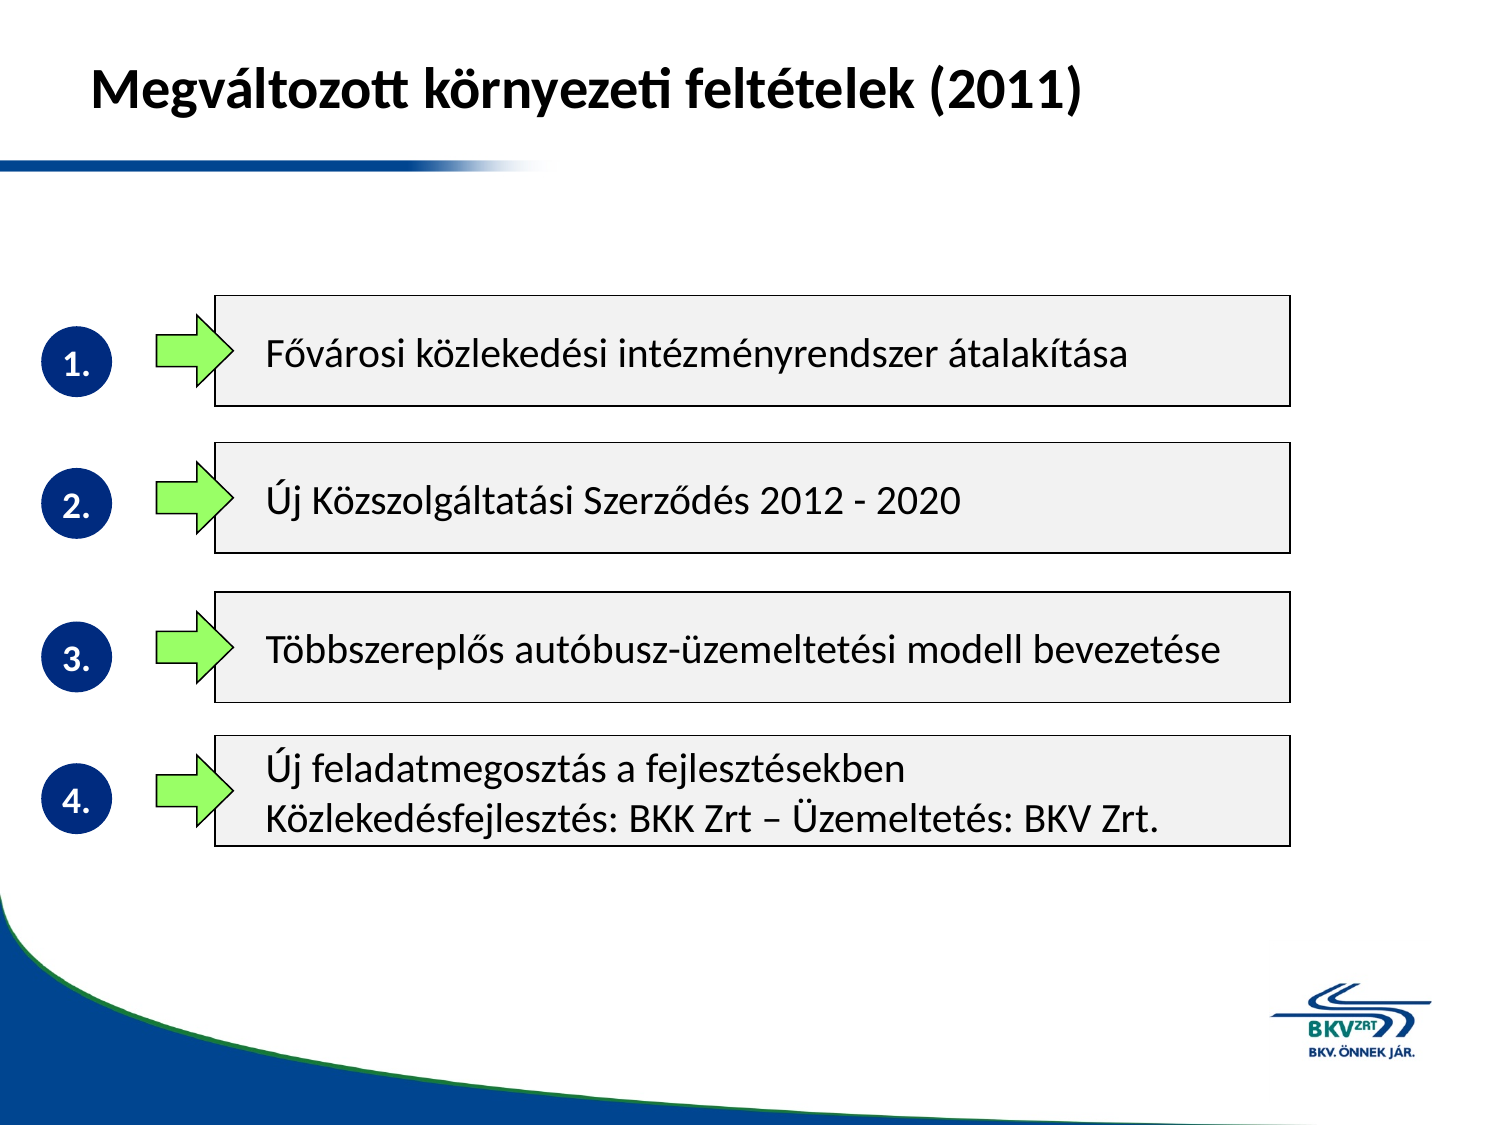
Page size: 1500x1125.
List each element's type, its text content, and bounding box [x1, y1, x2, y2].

picture [0, 137, 75, 197]
title Megváltozott környezeti feltételek (2011) [75, 42, 1426, 246]
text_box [156, 442, 1291, 554]
text_box 3. [39, 619, 115, 695]
text_box 4. [39, 761, 115, 837]
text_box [156, 591, 1291, 703]
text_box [156, 735, 1291, 847]
picture [0, 893, 1432, 1125]
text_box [156, 295, 1291, 407]
text_box 2. [39, 465, 115, 541]
text_box 1. [39, 324, 115, 400]
